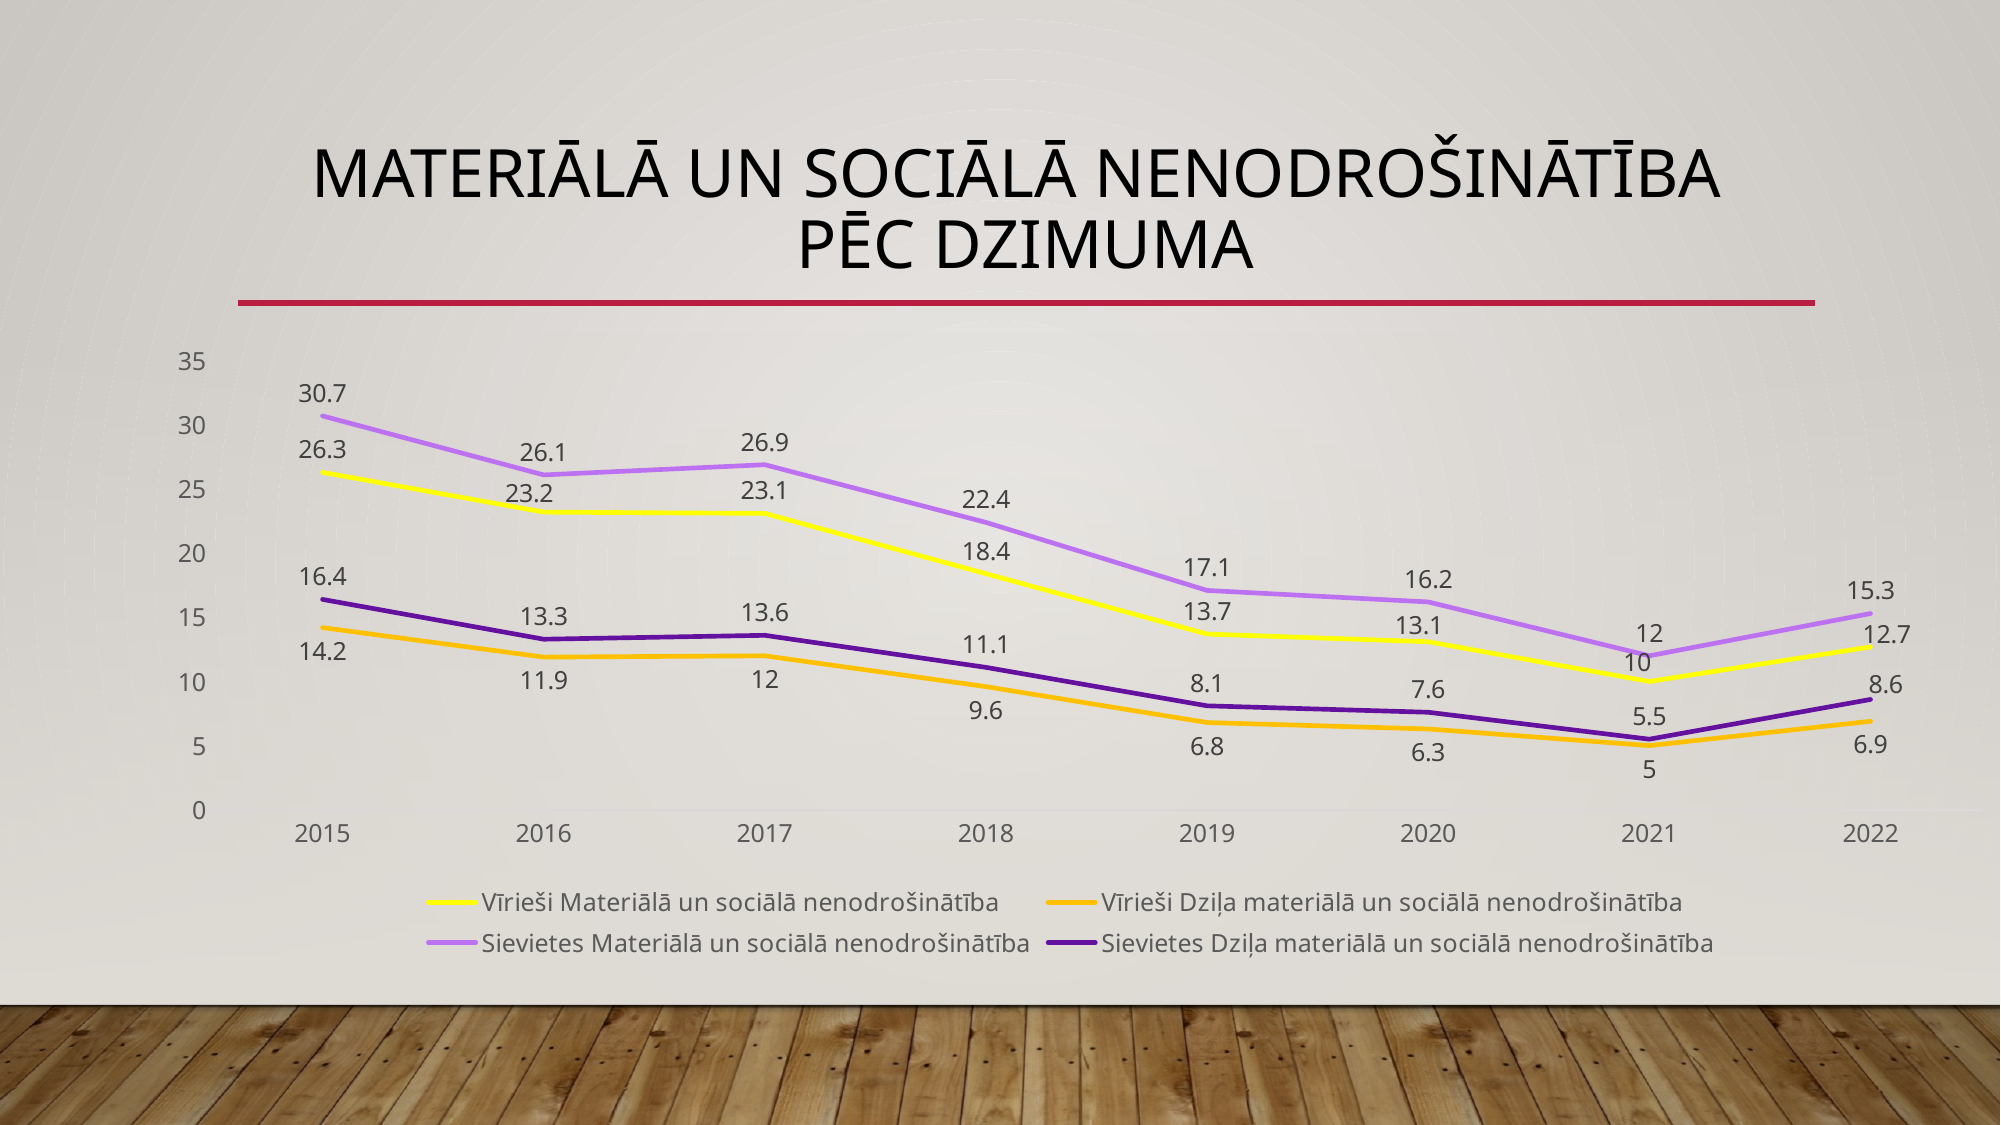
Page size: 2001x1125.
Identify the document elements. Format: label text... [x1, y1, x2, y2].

picture [0, 1005, 2000, 1125]
title Materiālā un sociālā nenodrošinātība pēc dzimuma [238, 131, 1814, 305]
chart [143, 337, 2000, 967]
